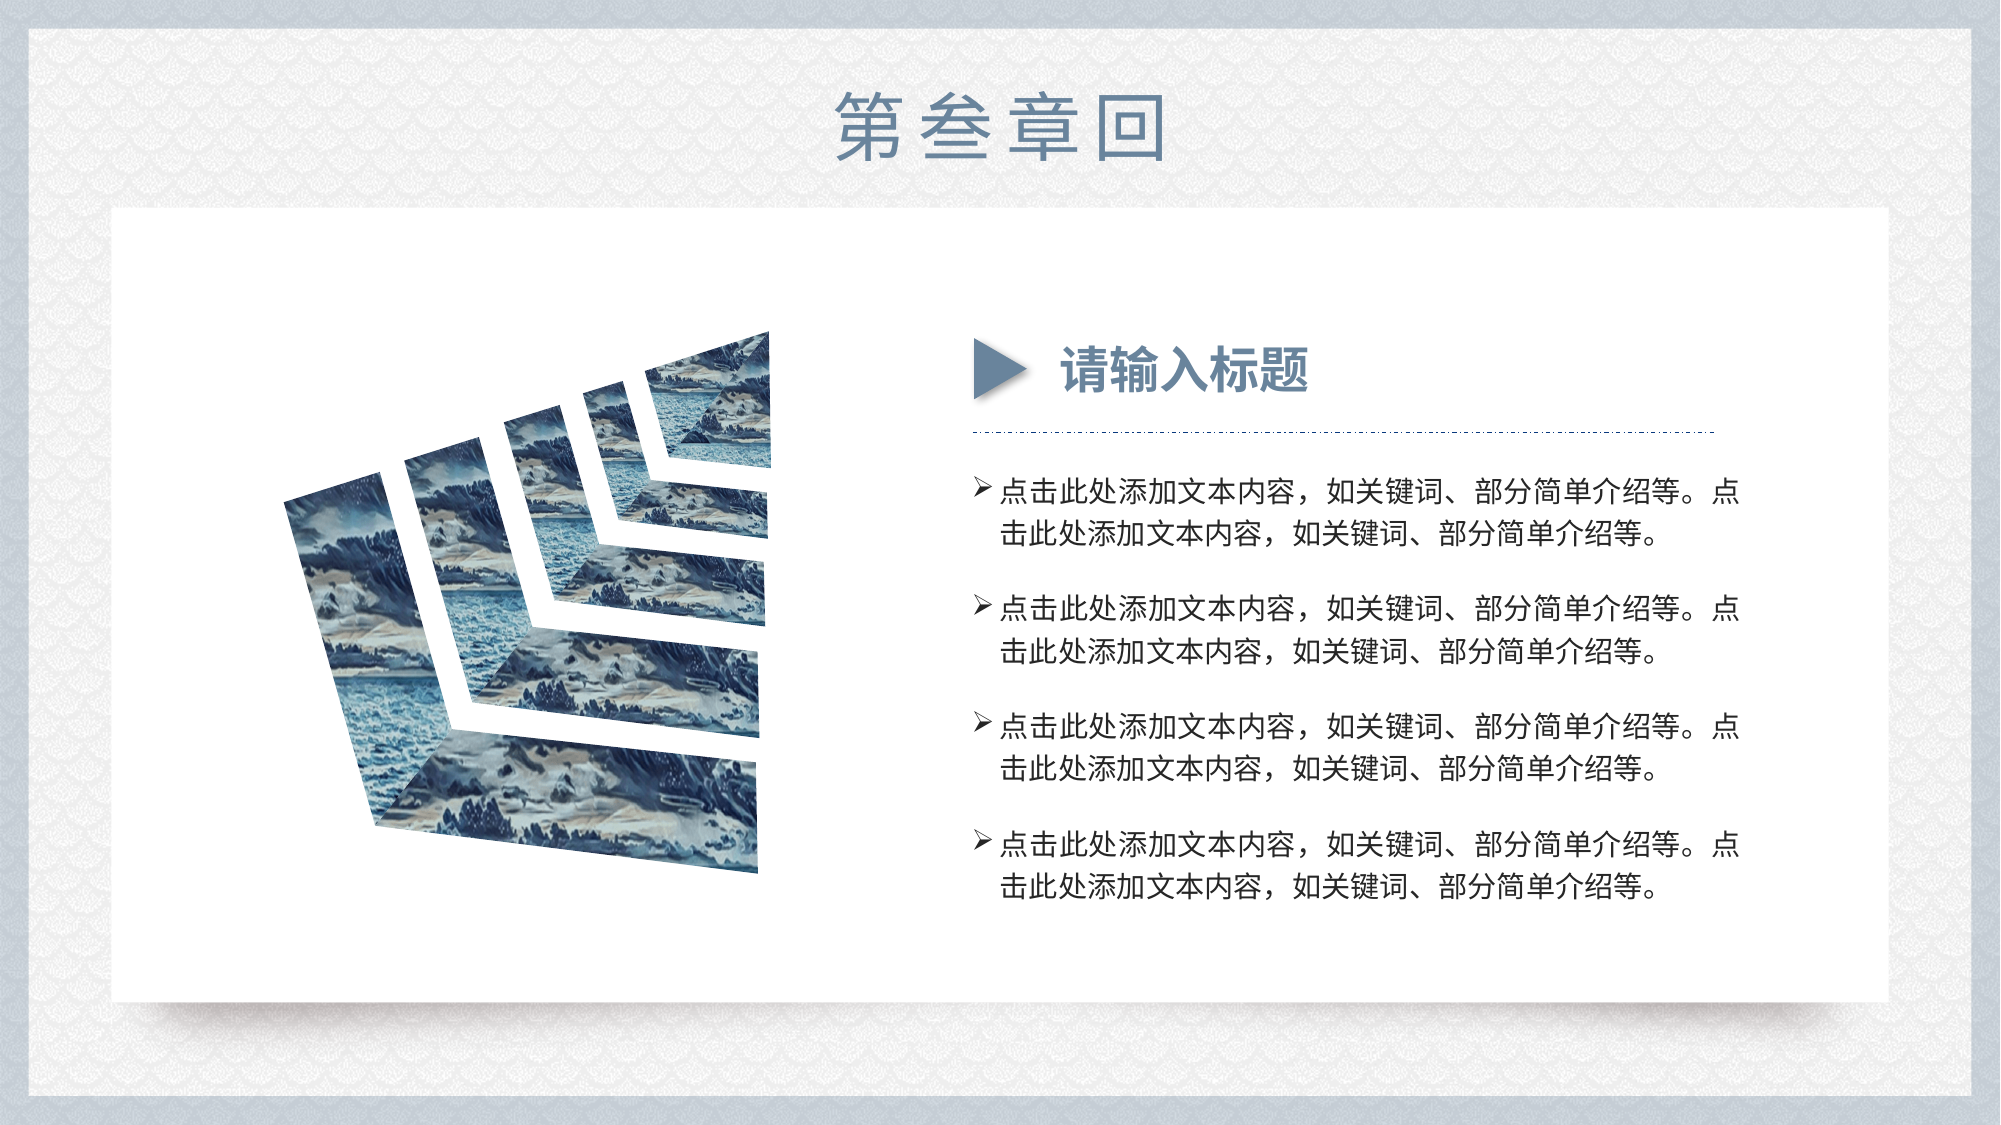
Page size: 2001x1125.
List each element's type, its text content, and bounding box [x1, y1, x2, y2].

text_box 第叁章回 [816, 72, 1184, 178]
text_box ` [0, 0, 2000, 1125]
text_box 请输入标题 [1045, 331, 1583, 406]
text_box [111, 207, 1889, 1000]
text_box 点击此处添加文本内容，如关键词、部分简单介绍等。点击此处添加文本内容，如关键词、部分简单介绍等。 [960, 695, 1753, 792]
text_box 点击此处添加文本内容，如关键词、部分简单介绍等。点击此处添加文本内容，如关键词、部分简单介绍等。 [960, 812, 1753, 909]
text_box 点击此处添加文本内容，如关键词、部分简单介绍等。点击此处添加文本内容，如关键词、部分简单介绍等。 [960, 460, 1753, 556]
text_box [185, 318, 805, 875]
text_box [974, 338, 1027, 400]
picture [30, 30, 1970, 1095]
text_box 点击此处添加文本内容，如关键词、部分简单介绍等。点击此处添加文本内容，如关键词、部分简单介绍等。 [960, 577, 1753, 674]
